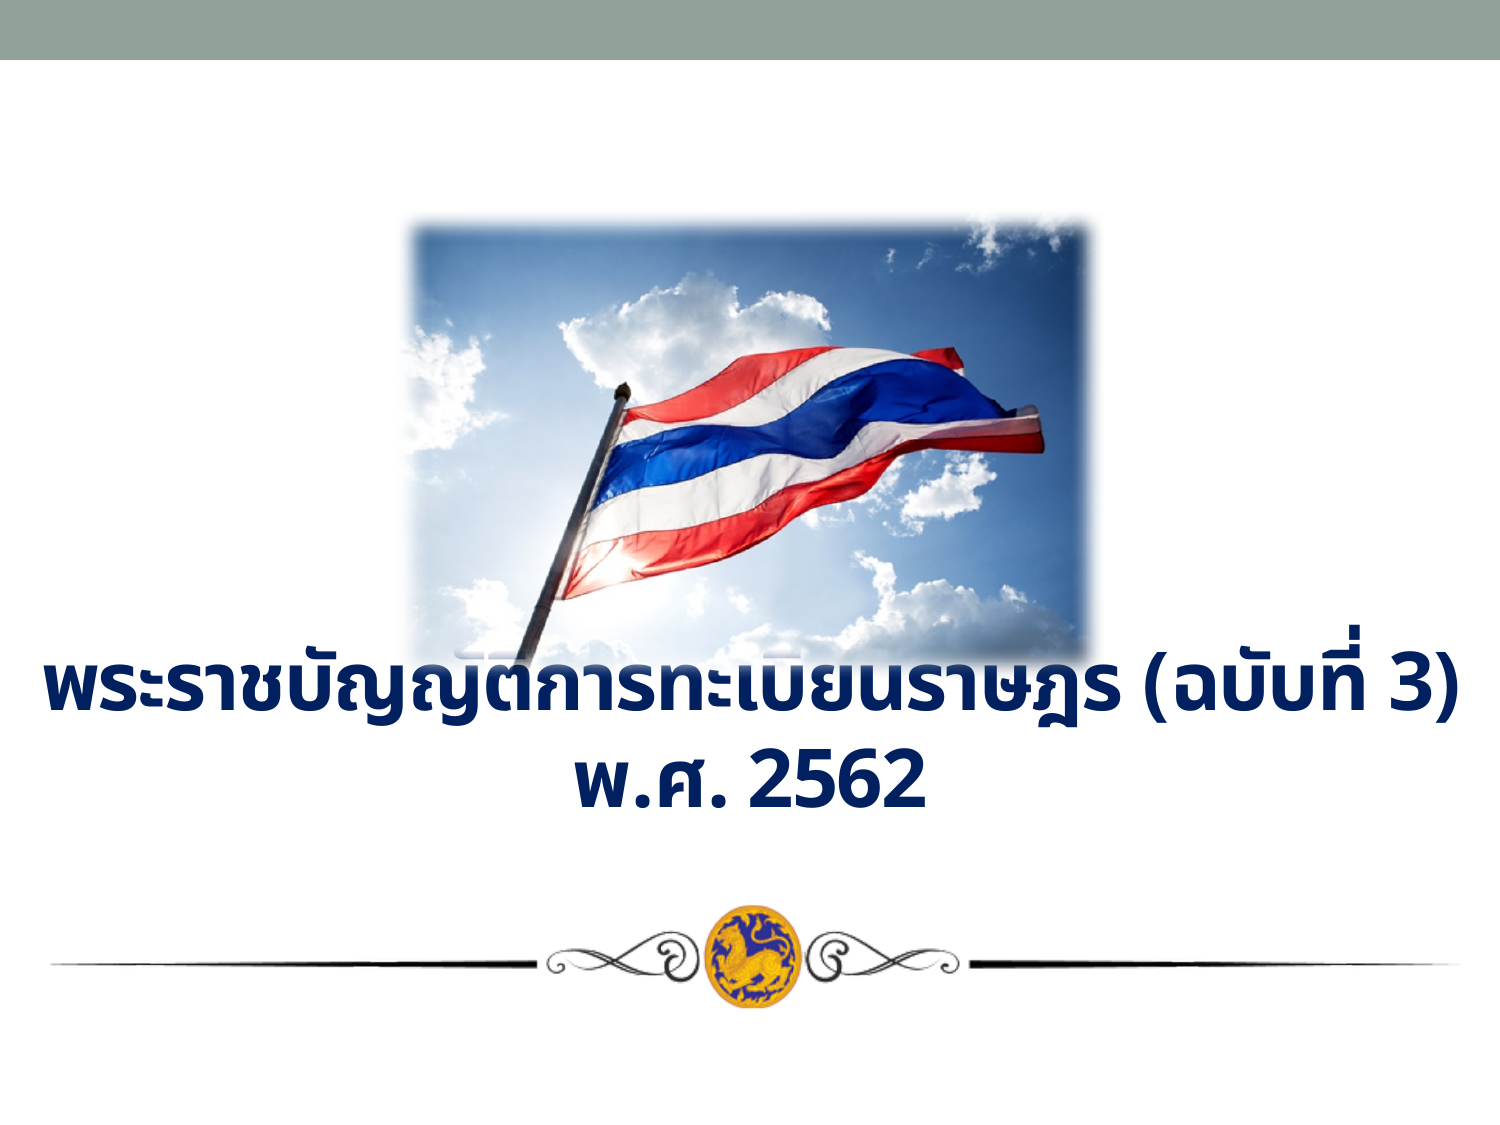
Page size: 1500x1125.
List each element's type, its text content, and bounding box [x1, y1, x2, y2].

picture [395, 207, 1105, 681]
title พระราชบัญญัติการทะเบียนราษฎร (ฉบับที่ 3) พ.ศ. 2562 [0, 656, 1500, 832]
picture [0, 857, 1500, 1059]
